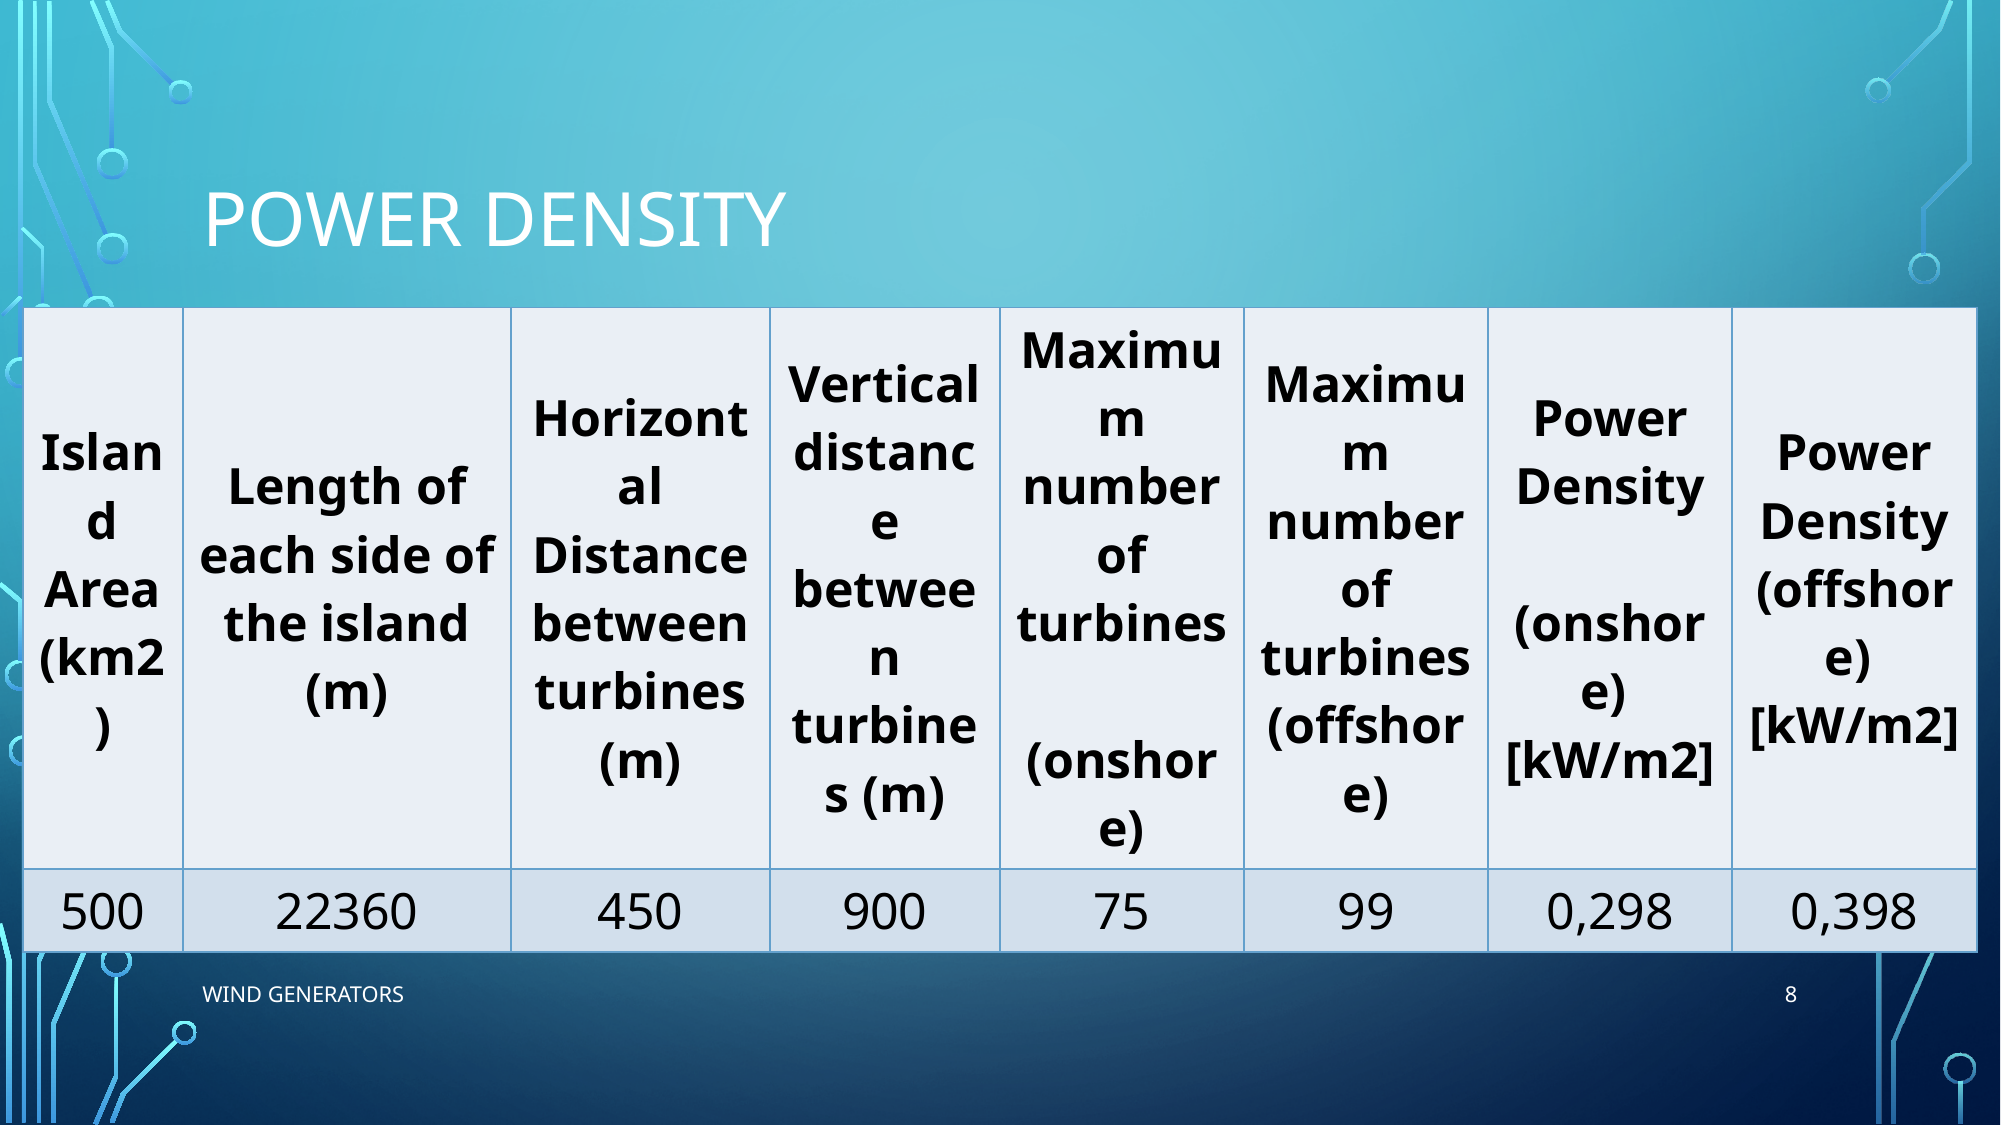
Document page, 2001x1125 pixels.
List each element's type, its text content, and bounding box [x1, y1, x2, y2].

table_cell 500 [24, 870, 182, 951]
table_header Power Density (onshore) [kW/m2] [1489, 308, 1731, 868]
table_cell 99 [1245, 870, 1487, 951]
table_cell 900 [771, 870, 999, 951]
table_header Horizontal Distance between turbines (m) [512, 308, 769, 868]
title Power Density [187, 101, 1813, 307]
slide_number 8 [1685, 965, 1813, 1025]
table_cell 75 [1001, 870, 1243, 951]
table_header Maximum number of turbines (offshore) [1245, 308, 1487, 868]
table_cell 22360 [184, 870, 510, 951]
table_header Island Area (km2) [24, 308, 182, 868]
table_cell 0,398 [1733, 870, 1976, 951]
table_header Length of each side of the island (m) [184, 308, 510, 868]
table_header Maximum number of turbines (onshore) [1001, 308, 1243, 868]
table_cell 0,298 [1489, 870, 1731, 951]
table_cell 450 [512, 870, 769, 951]
footer Wind Generators [187, 965, 1211, 1025]
table_header Vertical distance between turbines (m) [771, 308, 999, 868]
table_header Power Density (offshore) [kW/m2] [1733, 308, 1976, 868]
